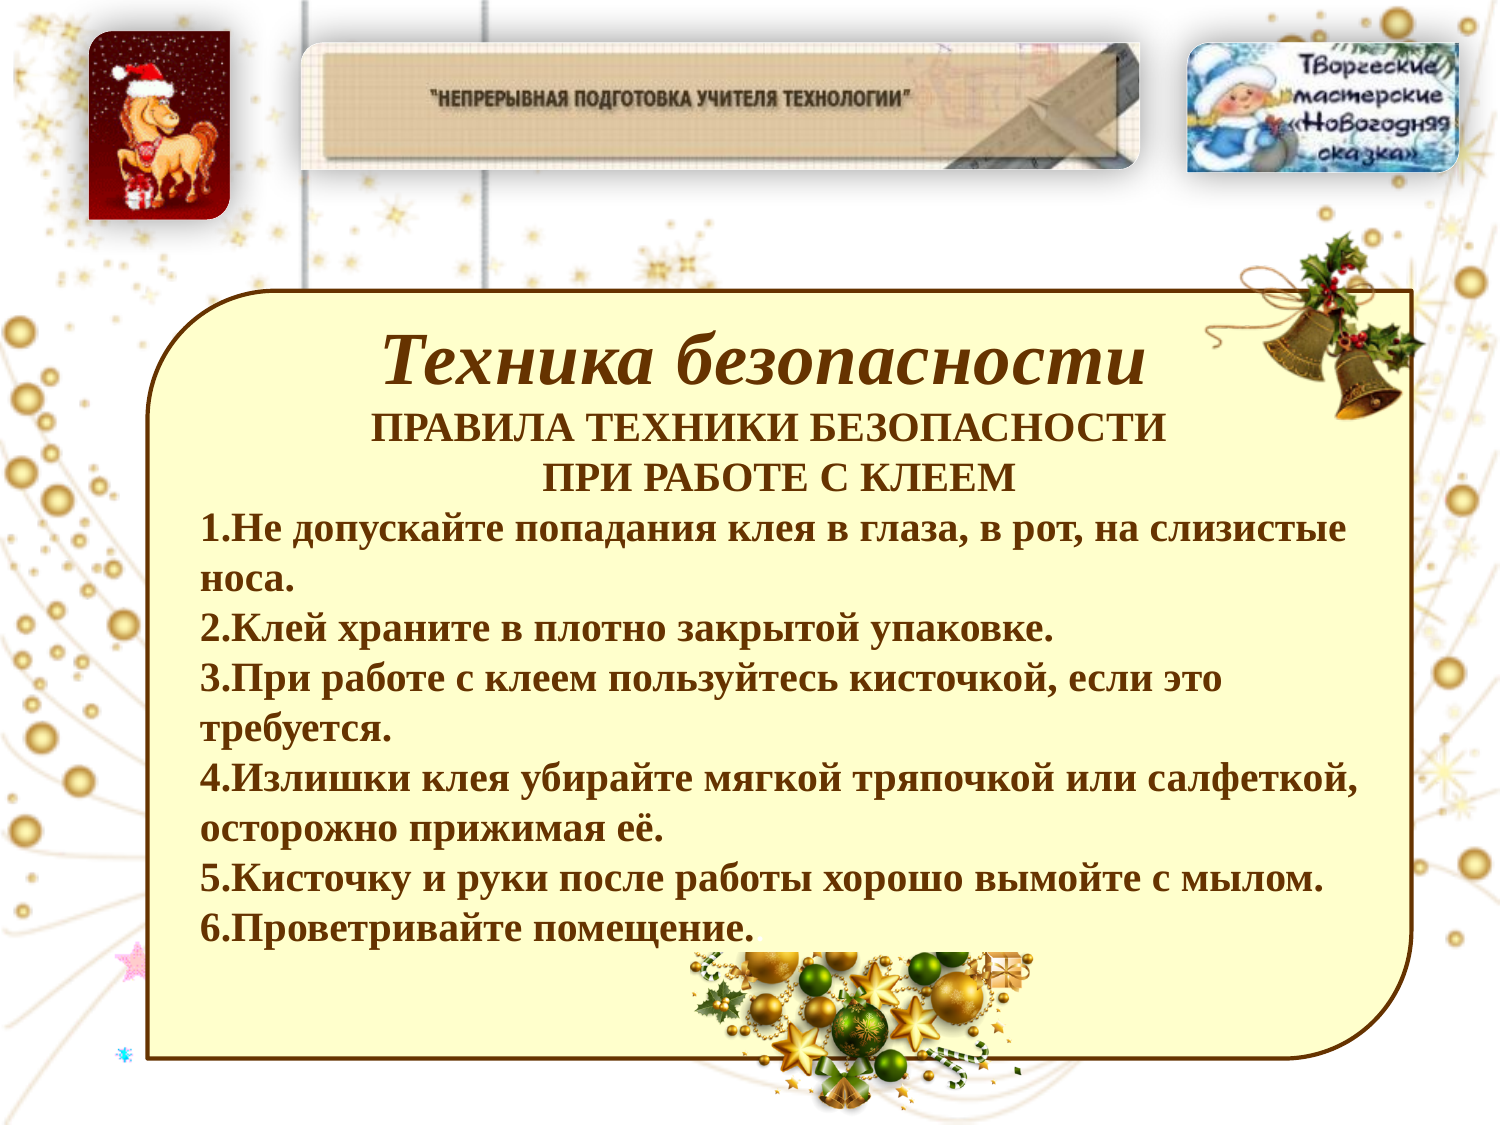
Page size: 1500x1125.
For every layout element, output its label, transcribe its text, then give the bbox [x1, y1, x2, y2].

picture [0, 0, 1500, 1125]
text_box Правила Техники безопасности при работе с клеем 1.Не допускайте попадания клея в глаза, в рот, на слизистые носа. 2.Клей храните в плотно закрытой упаковке. 3.При работе с клеем пользуйтесь кисточкой, если это требуется. 4.Излишки клея убирайте мягкой тряпочкой или салфеткой, осторожно прижимая её. 5.Кисточку и руки после работы хорошо вымойте с мылом. 6.Проветривайте помещение.. [145, 288, 1414, 1061]
text_box Техника безопасности [364, 302, 1164, 408]
